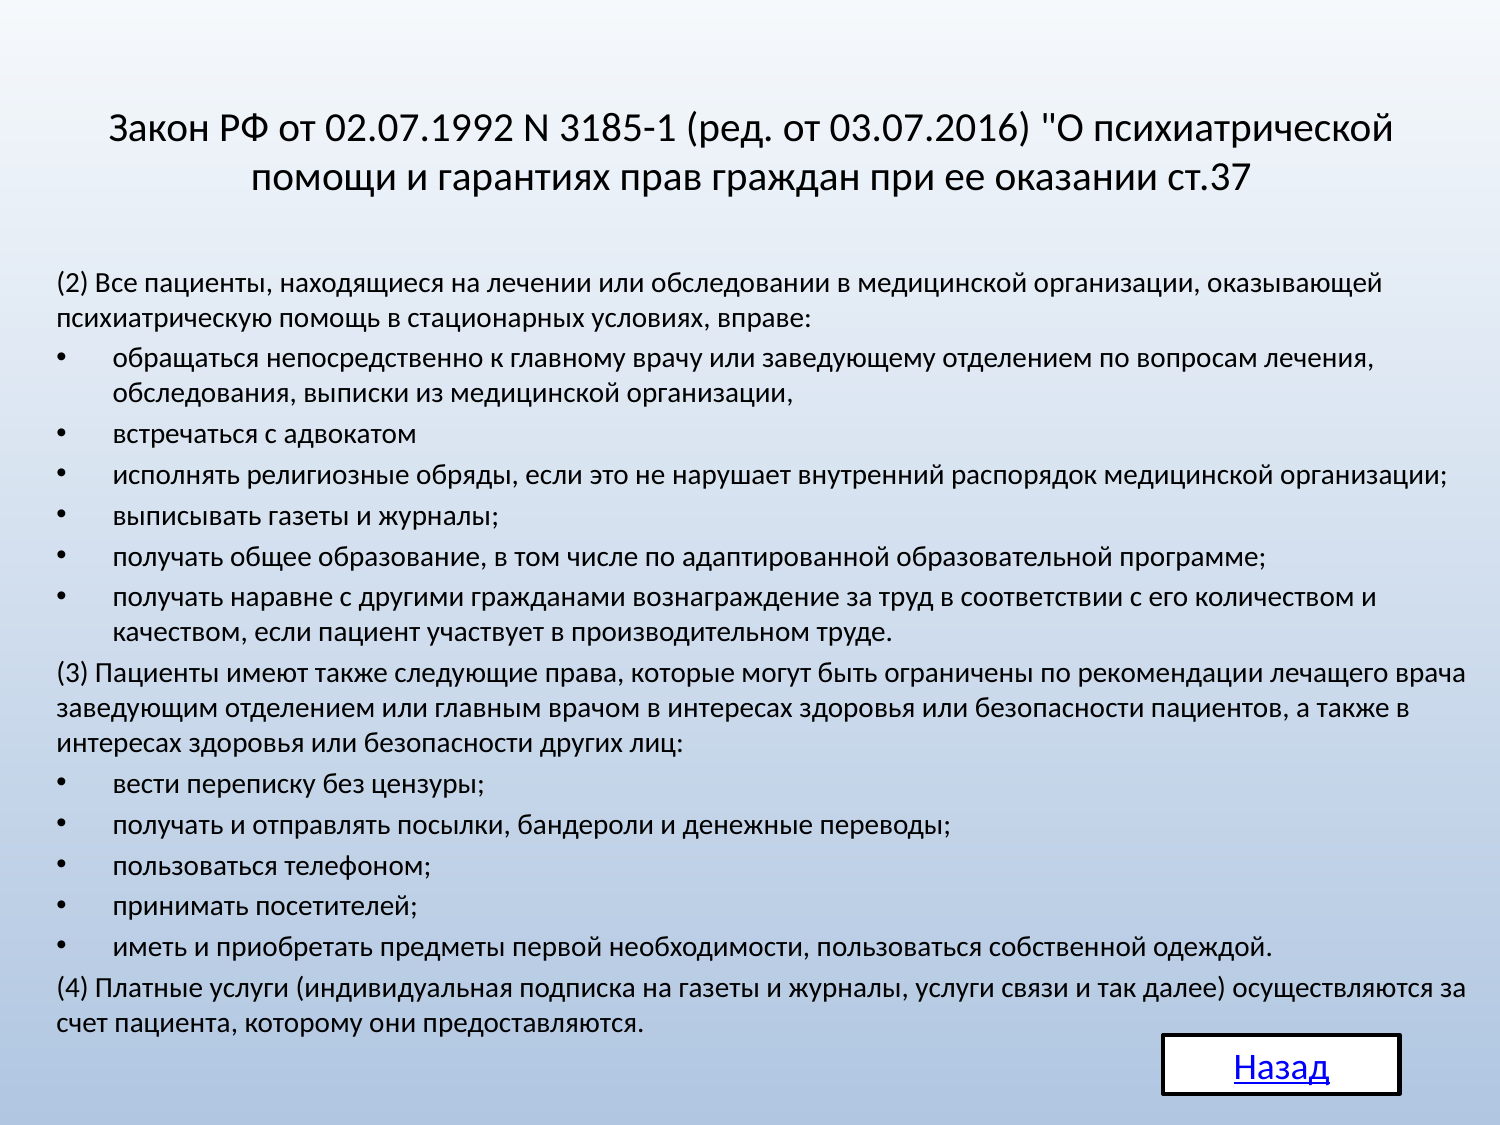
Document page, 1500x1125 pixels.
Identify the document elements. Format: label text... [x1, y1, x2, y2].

text_box Назад [1161, 1033, 1402, 1096]
list (2) Все пациенты, находящиеся на лечении или обследовании в медицинской организации, оказывающей психиатрическую помощь в стационарных условиях, вправе: обращаться непосредственно к главному врачу или заведующему отделением по вопросам лечения, обследования, выписки из медицинской организации, встречаться с адвокатом исполнять религиозные обряды, если это не нарушает внутренний распорядок медицинской организации; выписывать газеты и журналы; получать общее образование, в том числе по адаптированной образовательной программе; получать наравне с другими гражданами вознаграждение за труд в соответствии с его количеством и качеством, если пациент участвует в производительном труде. (3) Пациенты имеют также следующие права, которые могут быть ограничены по рекомендации лечащего врача заведующим отделением или главным врачом в интересах здоровья или безопасности пациентов, а также в интересах здоровья или безопасности других лиц: вести переписку без цензуры; получать и отправлять посылки, бандероли и денежные переводы; пользоваться телефоном; принимать посетителей; иметь и приобретать предметы первой необходимости, пользоваться собственной одеждой. (4) Платные услуги (индивидуальная подписка на газеты и журналы, услуги связи и так далее) осуществляются за счет пациента, которому они предоставляются. [41, 255, 1486, 998]
title Закон РФ от 02.07.1992 N 3185-1 (ред. от 03.07.2016) "О психиатрической помощи и гарантиях прав граждан при ее оказании ст.37 [76, 30, 1427, 219]
